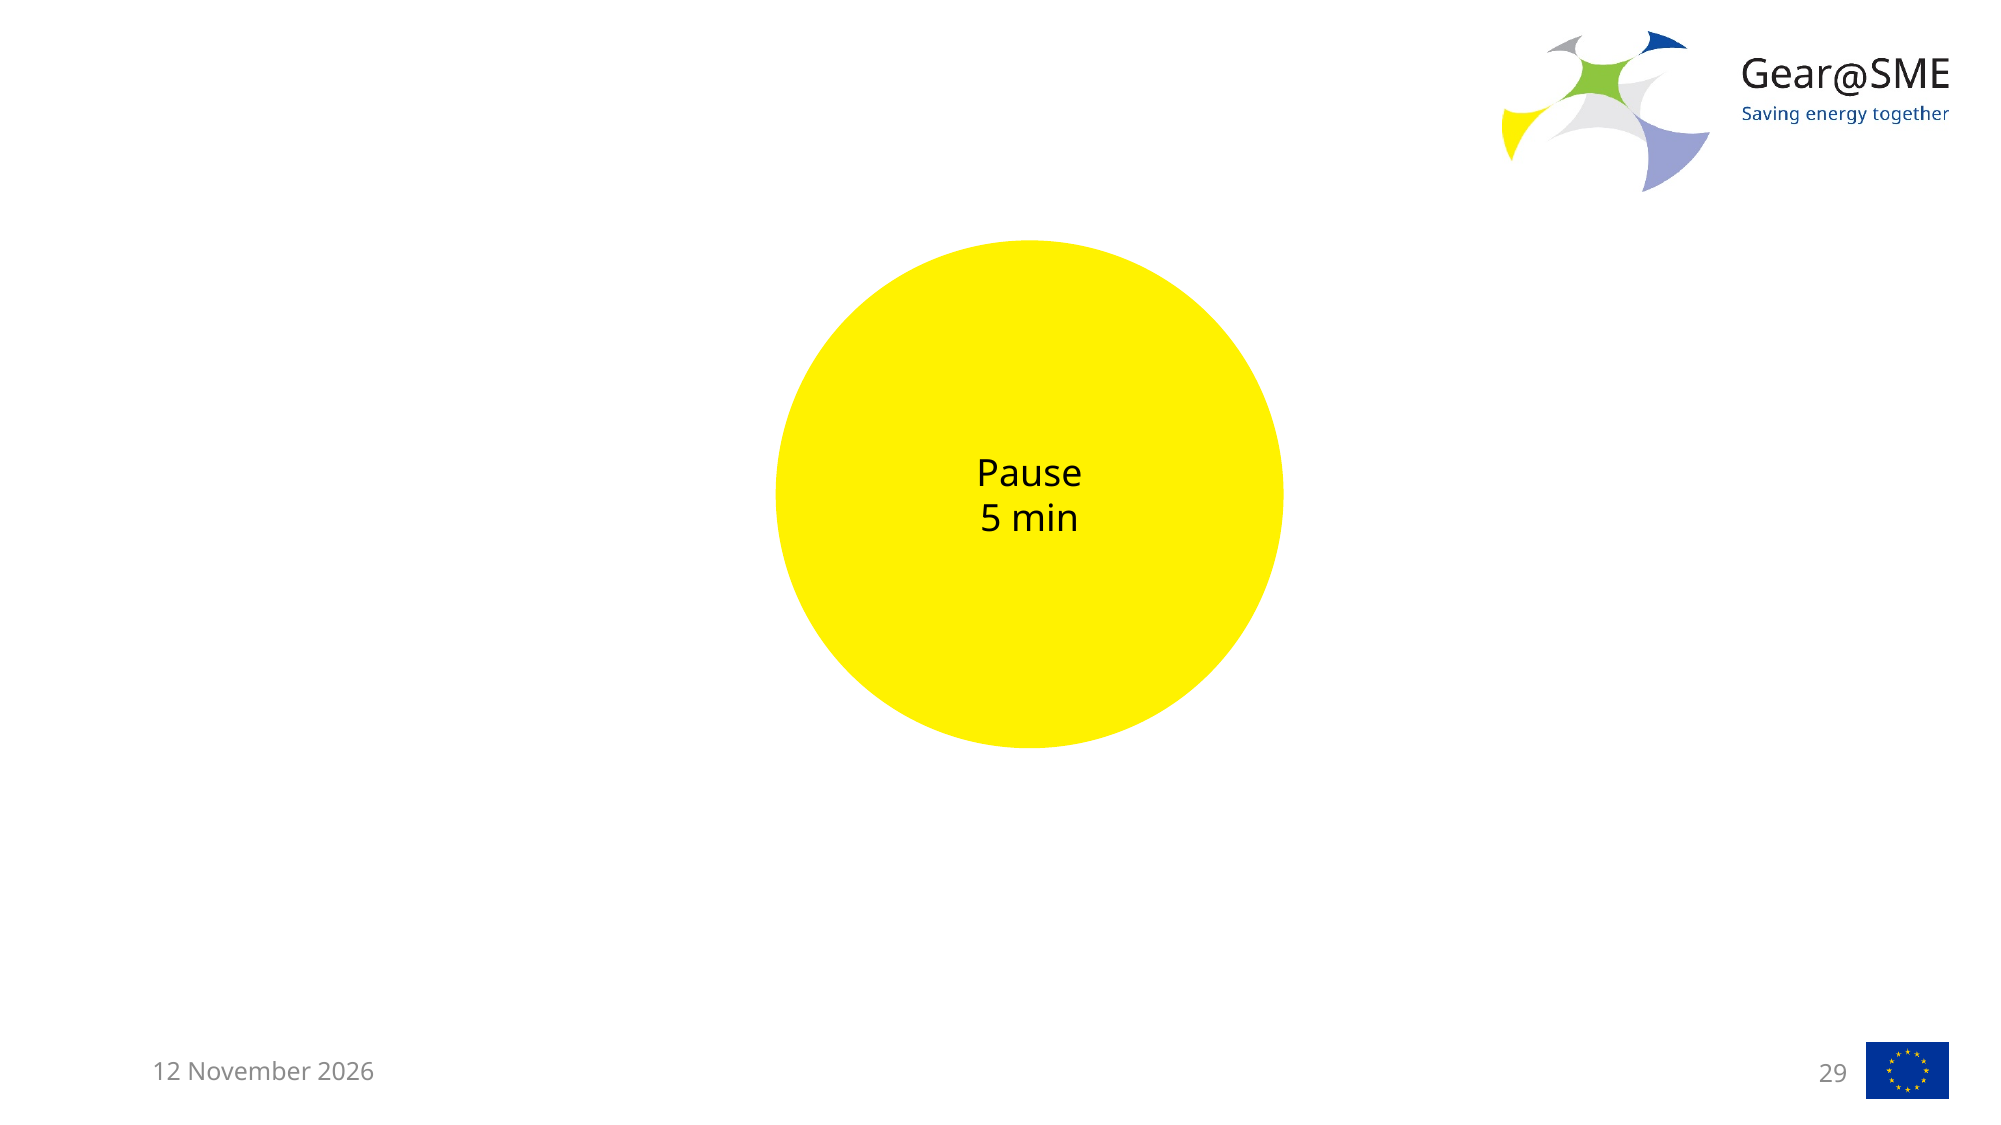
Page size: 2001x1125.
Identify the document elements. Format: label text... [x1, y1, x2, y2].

picture [1866, 1042, 1949, 1099]
slide_number 29 [1412, 1044, 1863, 1104]
text_box Pause 5 min [774, 239, 1285, 750]
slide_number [137, 1042, 588, 1103]
picture [1502, 31, 1949, 192]
